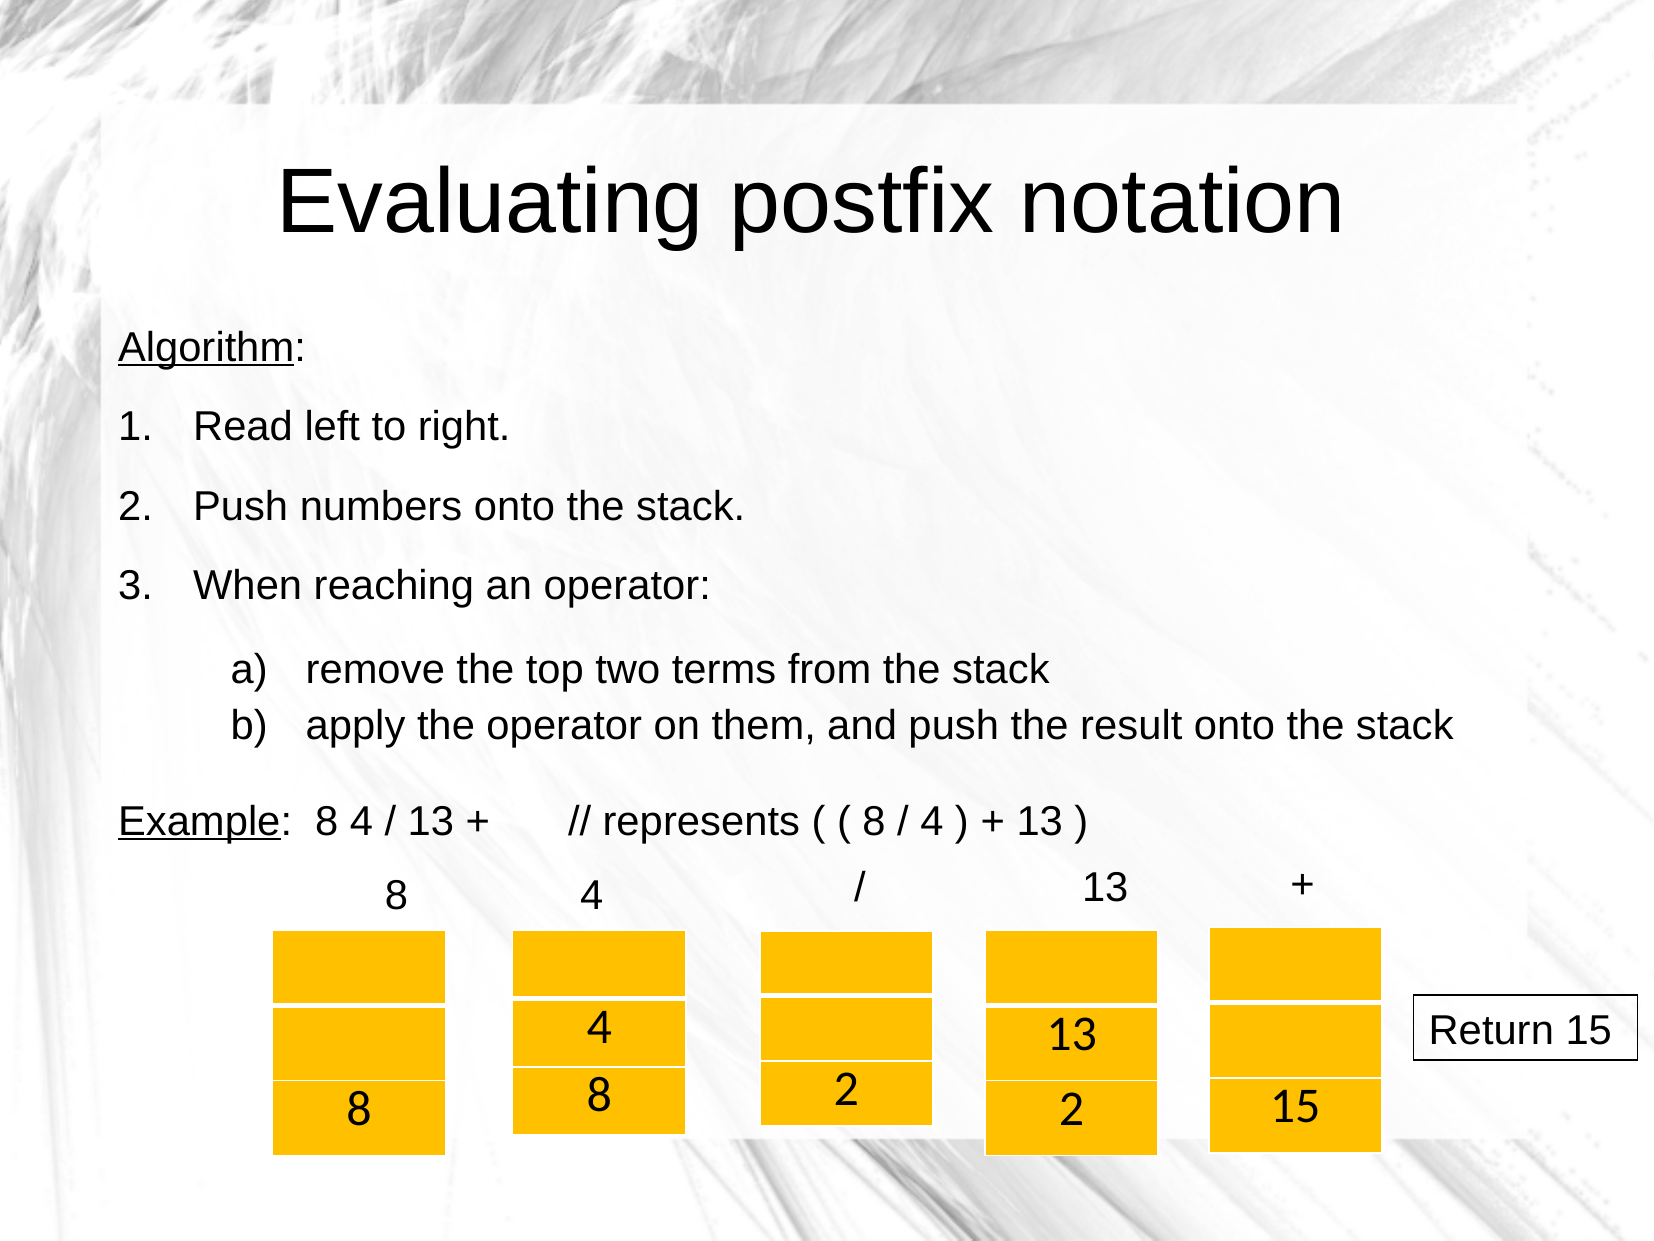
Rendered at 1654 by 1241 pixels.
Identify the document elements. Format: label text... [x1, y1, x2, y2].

text_box 8 [239, 860, 423, 926]
table_cell [761, 998, 932, 1060]
text_box Return 15 [1413, 995, 1638, 1060]
table_header [986, 931, 1157, 1003]
table_cell [1210, 1005, 1381, 1077]
text_box 13 [1027, 852, 1144, 918]
table_header [1210, 928, 1381, 1000]
table_cell 2 [761, 1062, 932, 1125]
text_box + [1263, 849, 1330, 915]
table_header [513, 931, 685, 996]
table_cell 8 [513, 1068, 685, 1134]
table_header [761, 932, 932, 993]
table_header [273, 931, 445, 1003]
table_cell 2 [986, 1081, 1157, 1155]
table_cell 8 [273, 1081, 445, 1155]
picture [0, 0, 1654, 1241]
table_cell 15 [1210, 1079, 1381, 1152]
list Algorithm: Read left to right. Push numbers onto the stack. When reaching an operator: remove the top two terms from the stack apply the operator on them, and push the result onto the stack Example: 8 4 / 13 + // represents ( ( 8 / 4 ) + 13 ) [118, 319, 1571, 1102]
text_box 4 [479, 860, 619, 926]
title Evaluating postfix notation [118, 112, 1506, 281]
table_cell 4 [513, 1001, 685, 1066]
table_cell 13 [986, 1008, 1157, 1080]
text_box / [814, 852, 881, 918]
table_cell [273, 1008, 445, 1080]
